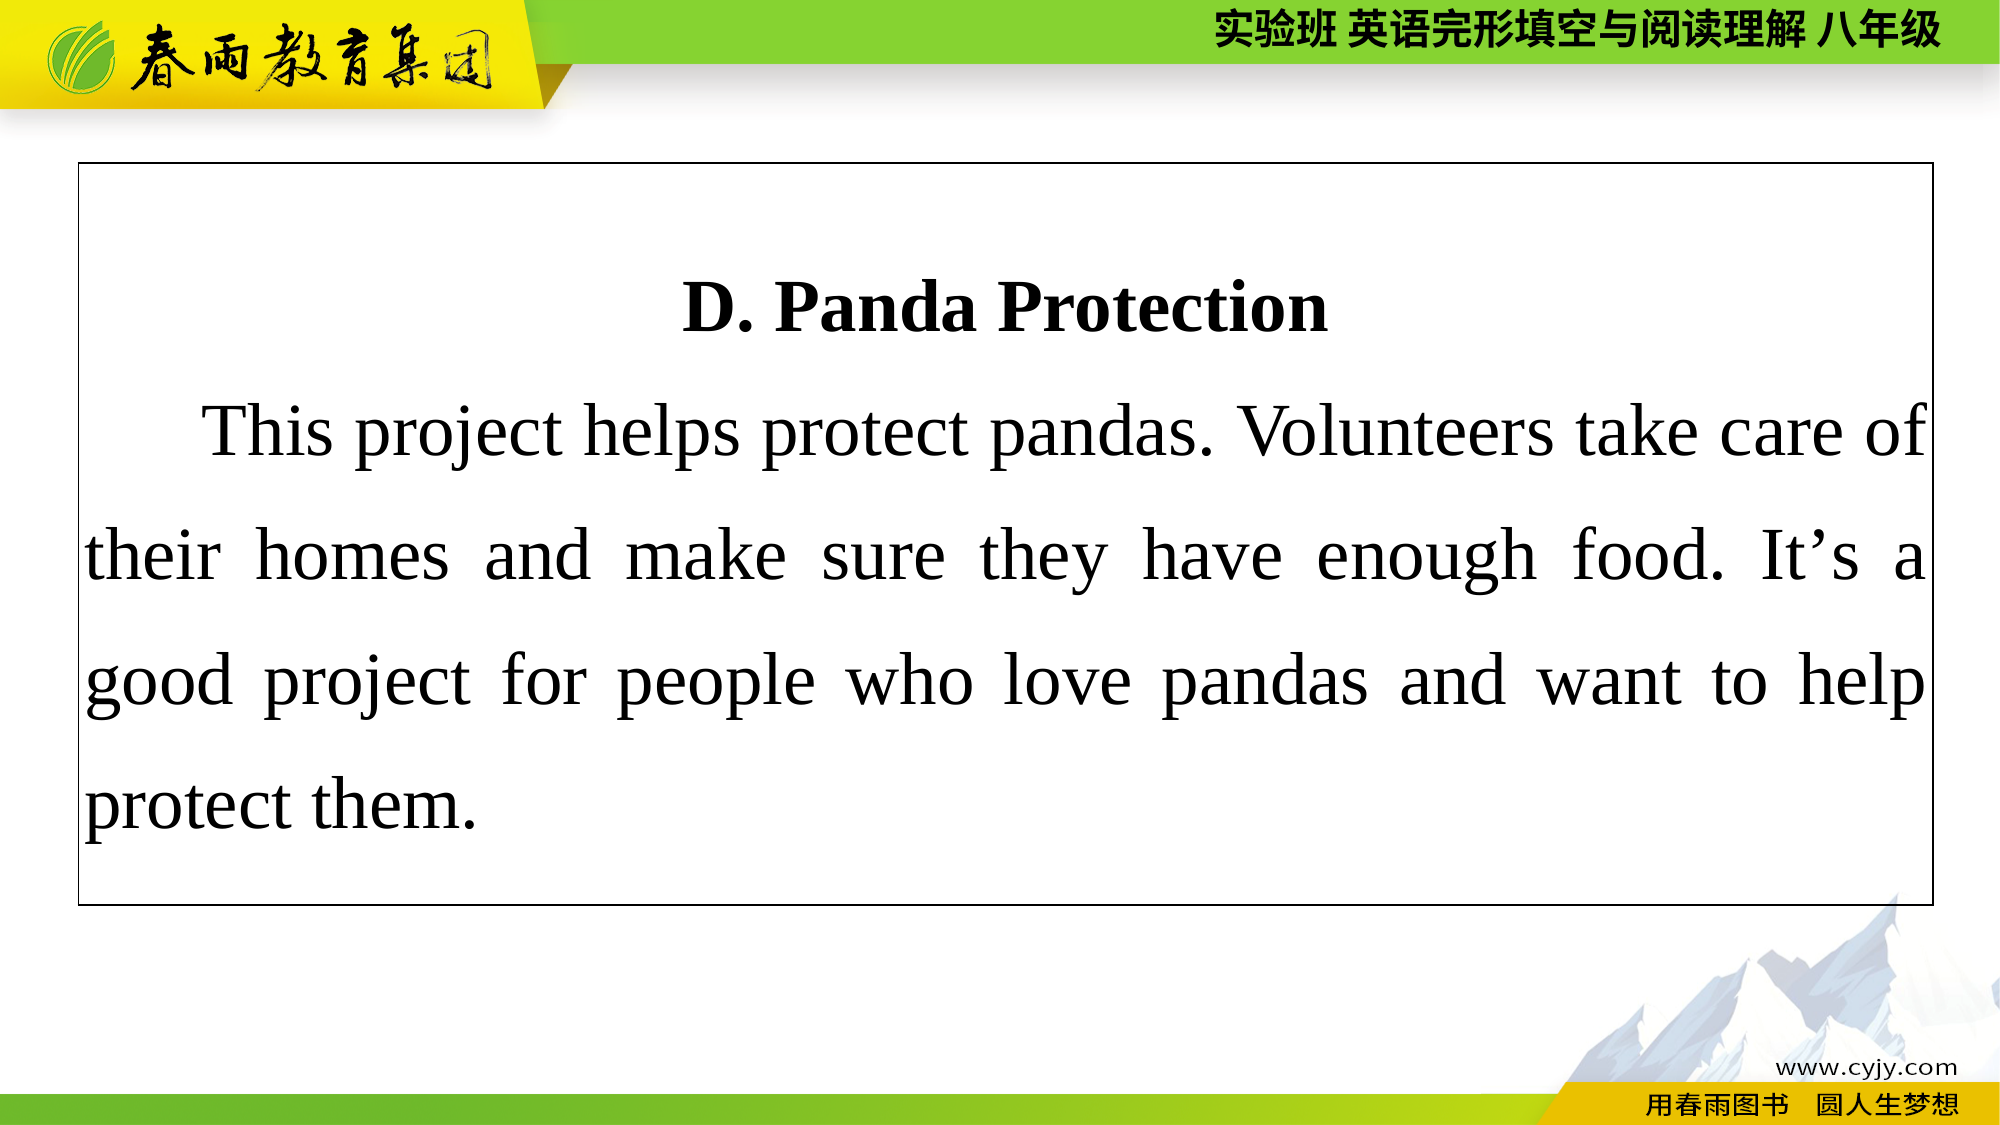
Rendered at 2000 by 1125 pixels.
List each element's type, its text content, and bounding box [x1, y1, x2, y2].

picture [0, 0, 2000, 1125]
table_header D. Panda Protection This project helps protect pandas. Volunteers take care of their homes and make sure they have enough food. It’s a good project for people who love pandas and want to help protect them. [79, 164, 1932, 904]
